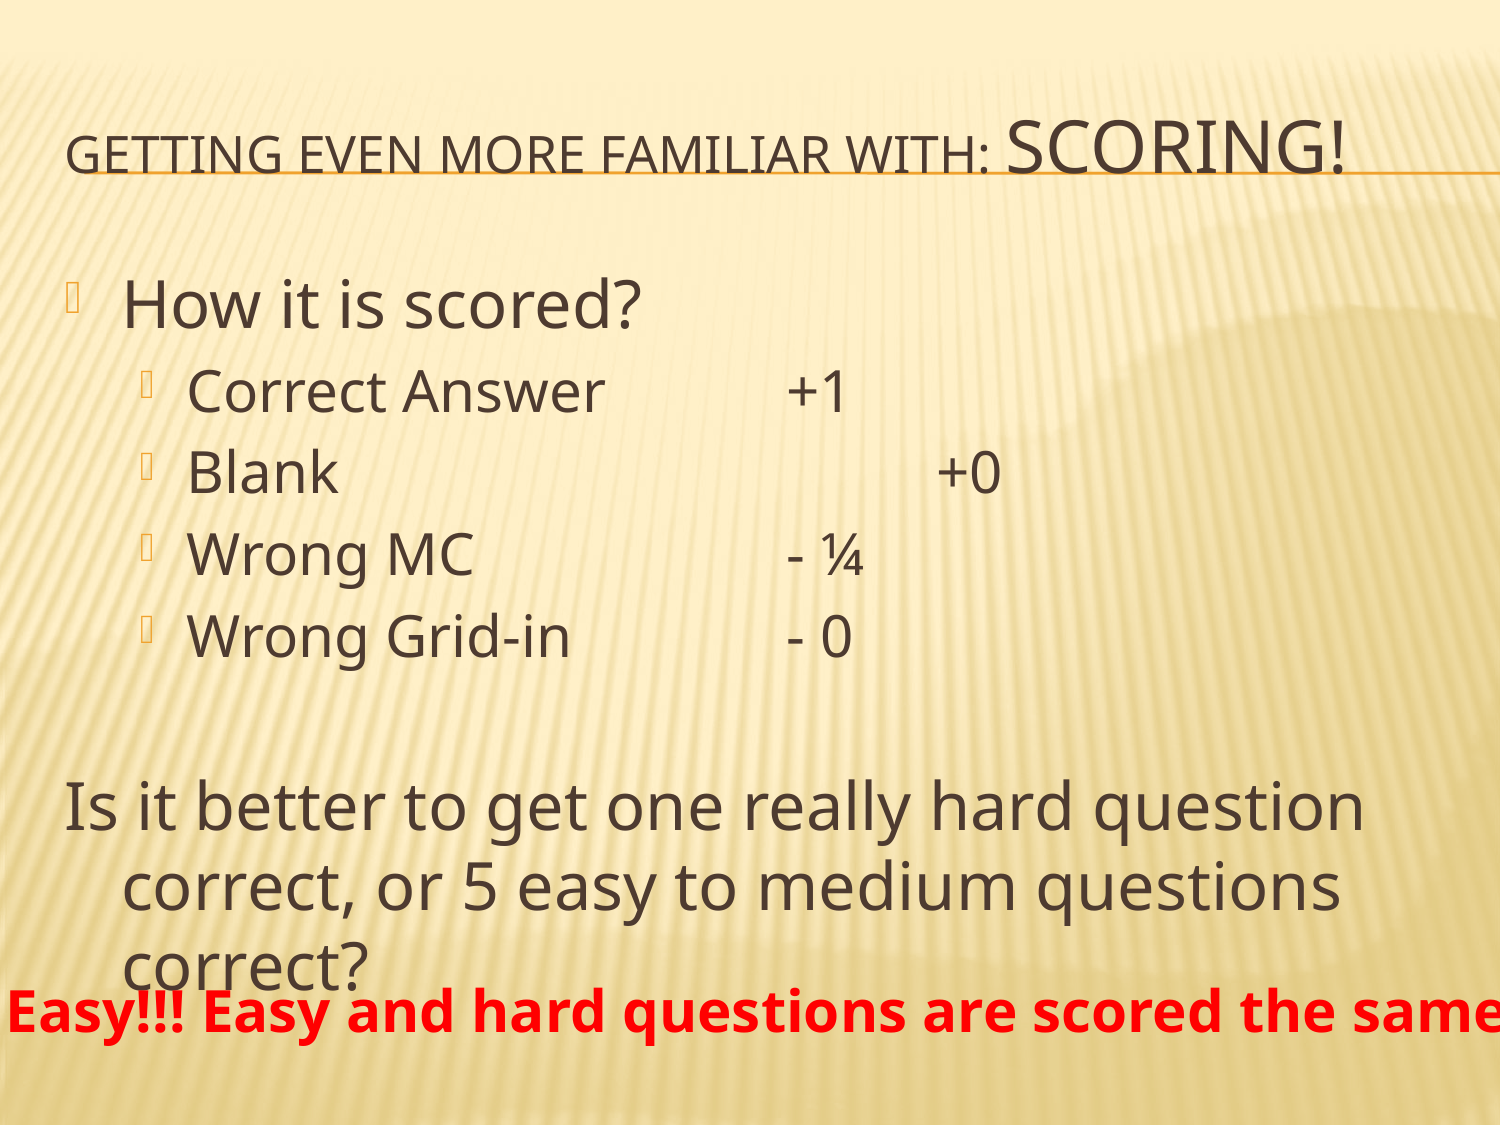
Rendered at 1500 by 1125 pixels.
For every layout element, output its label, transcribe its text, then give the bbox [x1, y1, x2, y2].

text_box 5 Easy!!! Easy and hard questions are scored the same!! [0, 966, 1500, 1051]
list How it is scored? Correct Answer +1 Blank +0 Wrong MC - ¼ Wrong Grid-in - 0 Is it better to get one really hard question correct, or 5 easy to medium questions correct? [50, 254, 1475, 966]
title Getting Even more familiar with: scorING! [50, 75, 1475, 213]
